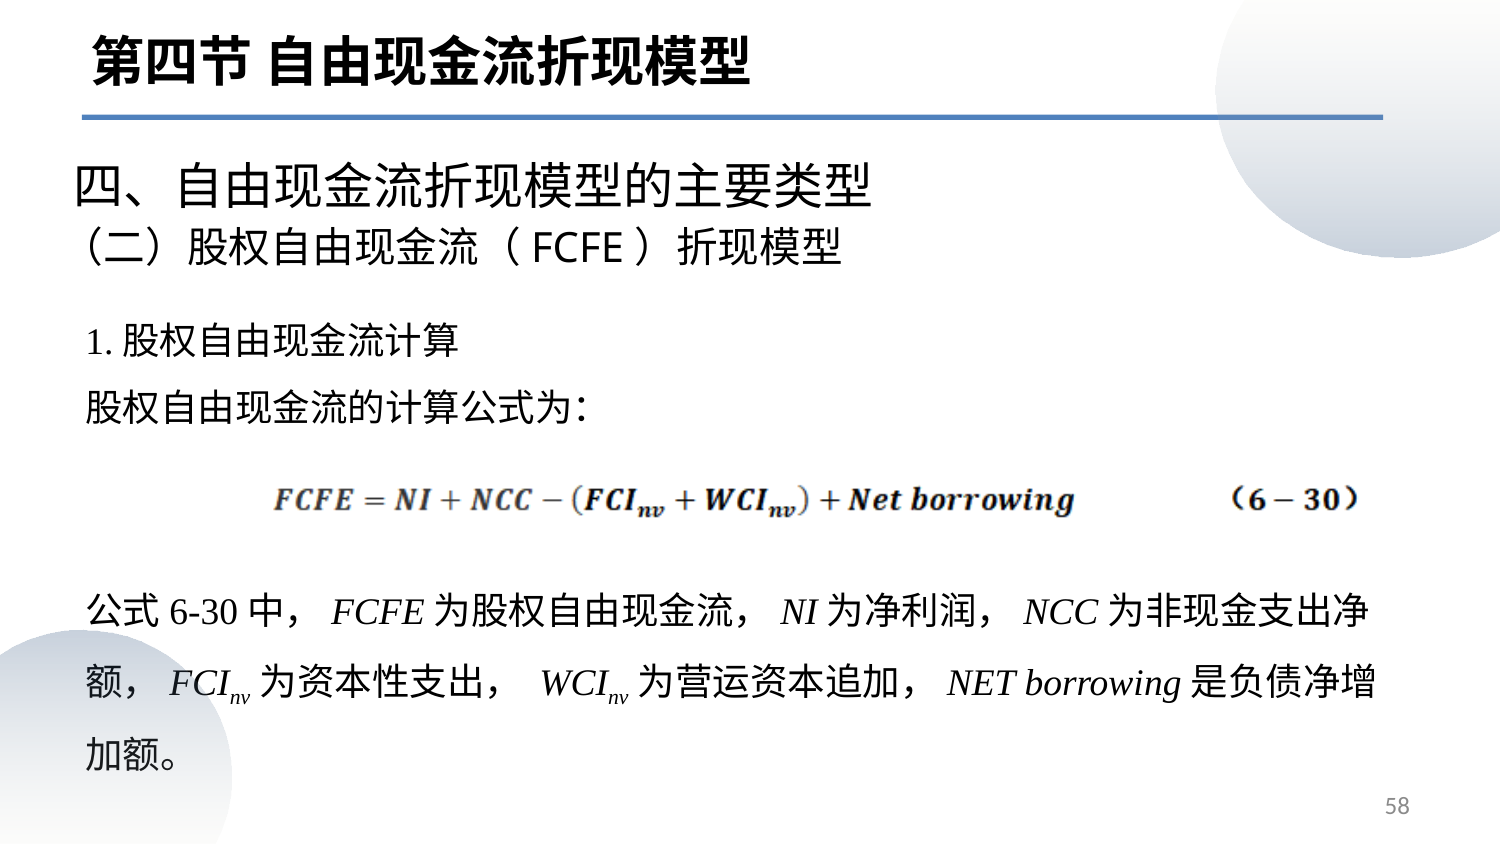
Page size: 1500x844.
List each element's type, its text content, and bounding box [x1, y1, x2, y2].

slide_number 58 [1074, 782, 1425, 827]
list 1.股权自由现金流计算 股权自由现金流的计算公式为： 公式6-30中，FCFE为股权自由现金流，NI为净利润，NCC为非现金支出净额，FCInv为资本性支出， WCInv为营运资本追加，NET borrowing是负债净增加额。 [70, 286, 1421, 844]
text_box 四、自由现金流折现模型的主要类型 [58, 117, 1256, 200]
text_box 第四节 自由现金流折现模型 [74, 11, 1234, 107]
title （二）股权自由现金流（FCFE）折现模型 [46, 199, 1397, 293]
text_box [1213, 0, 1500, 260]
text_box [0, 627, 234, 844]
picture [222, 468, 1370, 528]
